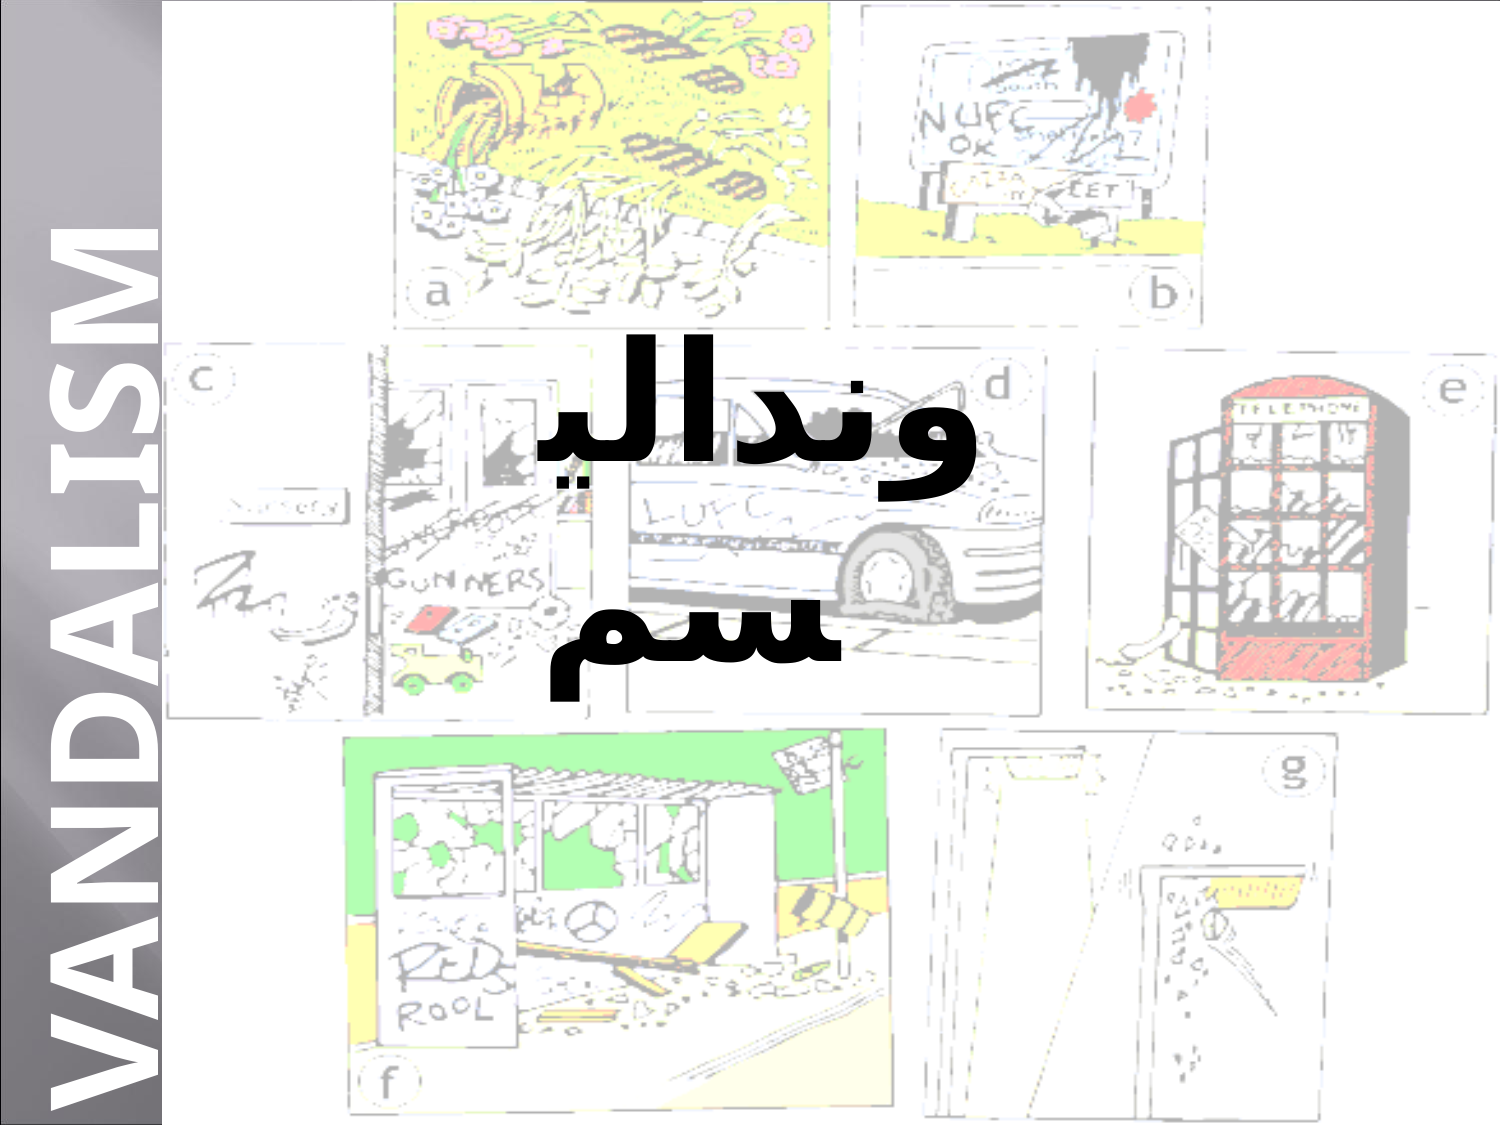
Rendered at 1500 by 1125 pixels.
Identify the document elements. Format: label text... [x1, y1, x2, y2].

picture [0, 0, 1500, 1125]
text_box VANDALISM [1, 1, 162, 1125]
